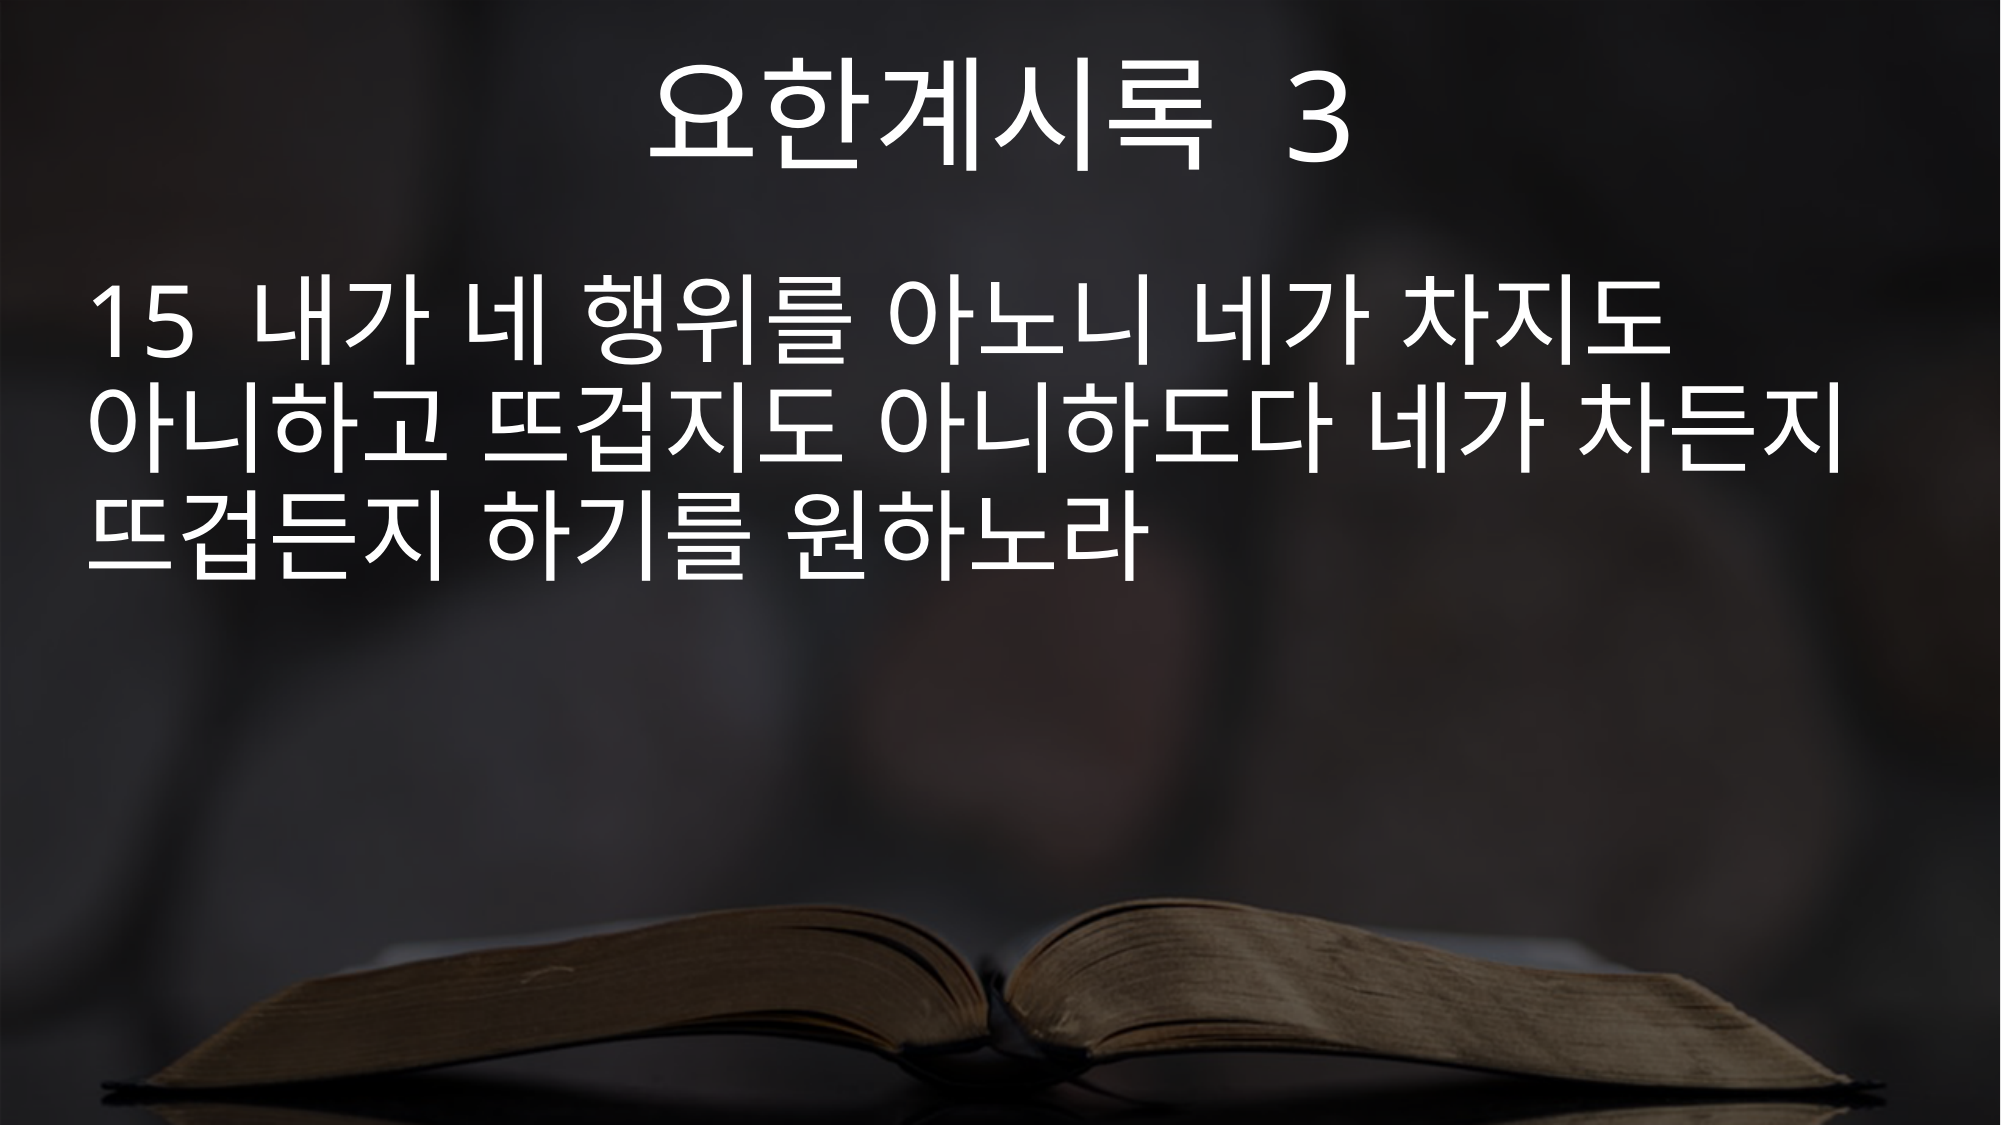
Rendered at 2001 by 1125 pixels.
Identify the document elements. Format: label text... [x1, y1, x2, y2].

footer 요한계시록 3 [0, 32, 2000, 192]
list 15 내가 네 행위를 아노니 네가 차지도 아니하고 뜨겁지도 아니하도다 네가 차든지 뜨겁든지 하기를 원하노라 [69, 263, 1953, 423]
picture [0, 0, 2001, 1125]
